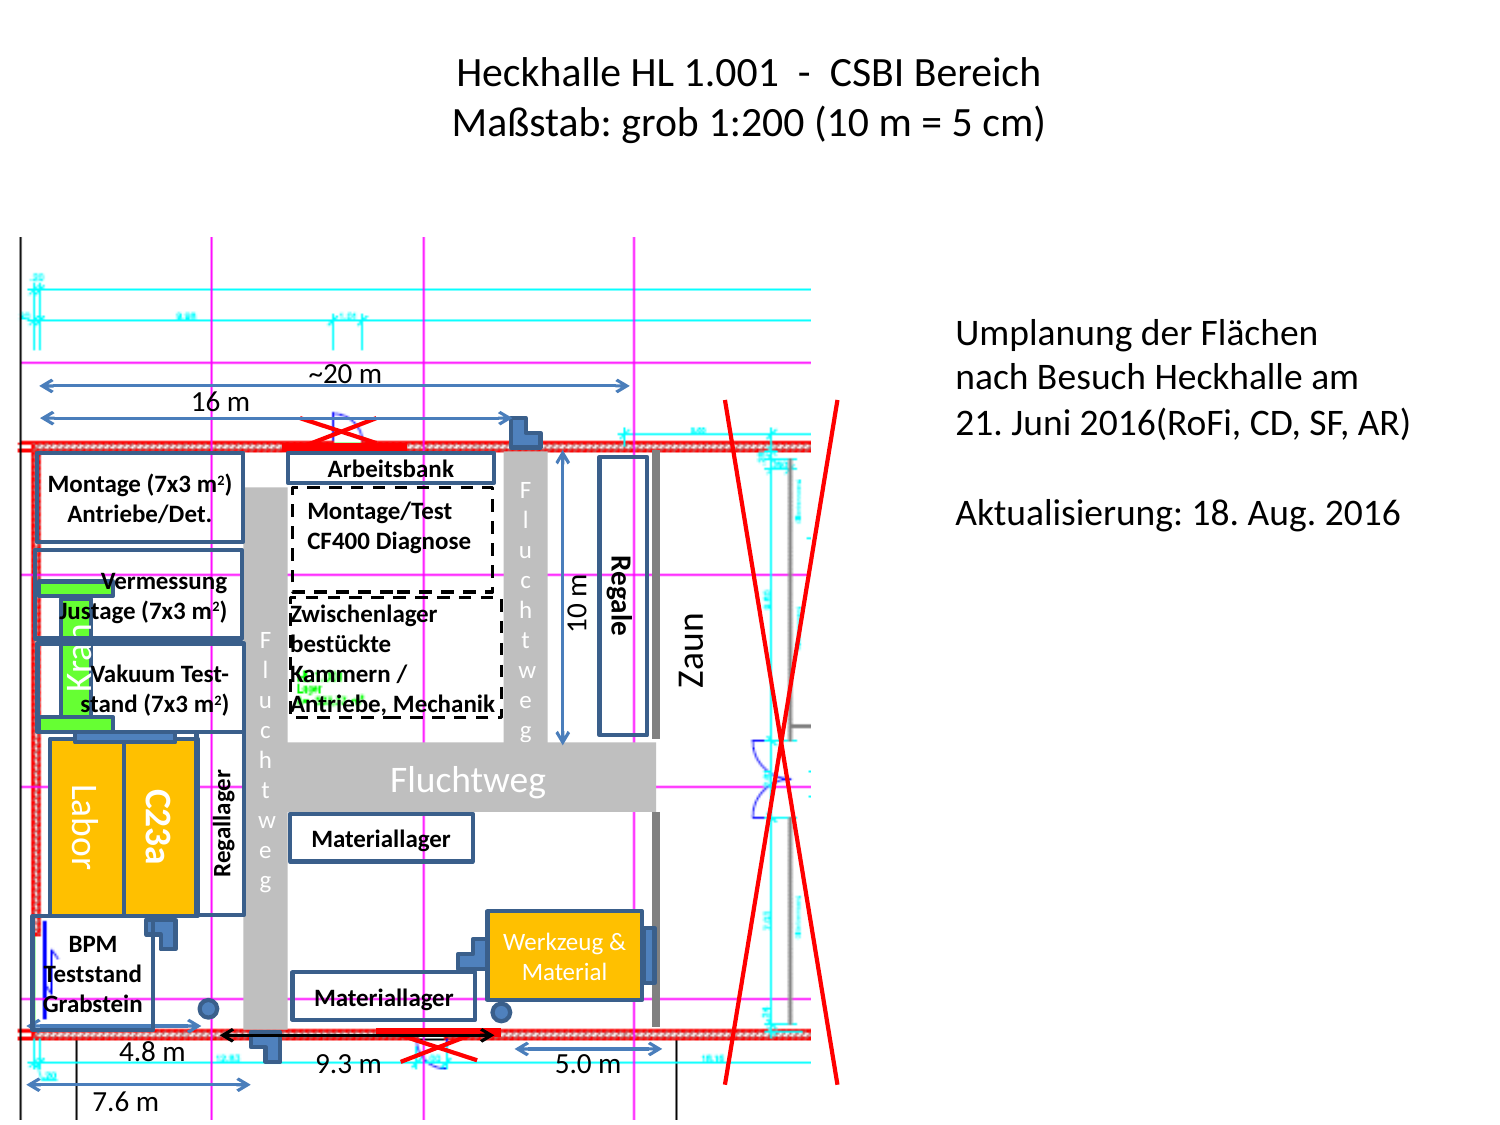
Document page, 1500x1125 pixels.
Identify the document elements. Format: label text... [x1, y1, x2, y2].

picture [0, 237, 811, 1120]
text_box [38, 581, 114, 733]
text_box Umplanung der Flächen nach Besuch Heckhalle am 21. Juni 2016(RoFi, CD, SF, AR) Aktualisierung: 18. Aug. 2016 [940, 300, 1427, 540]
text_box Heckhalle HL 1.001 - CSBI Bereich Maßstab: grob 1:200 (10 m = 5 cm) [0, 1, 1500, 189]
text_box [299, 426, 377, 444]
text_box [400, 1043, 478, 1061]
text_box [724, 399, 838, 1085]
